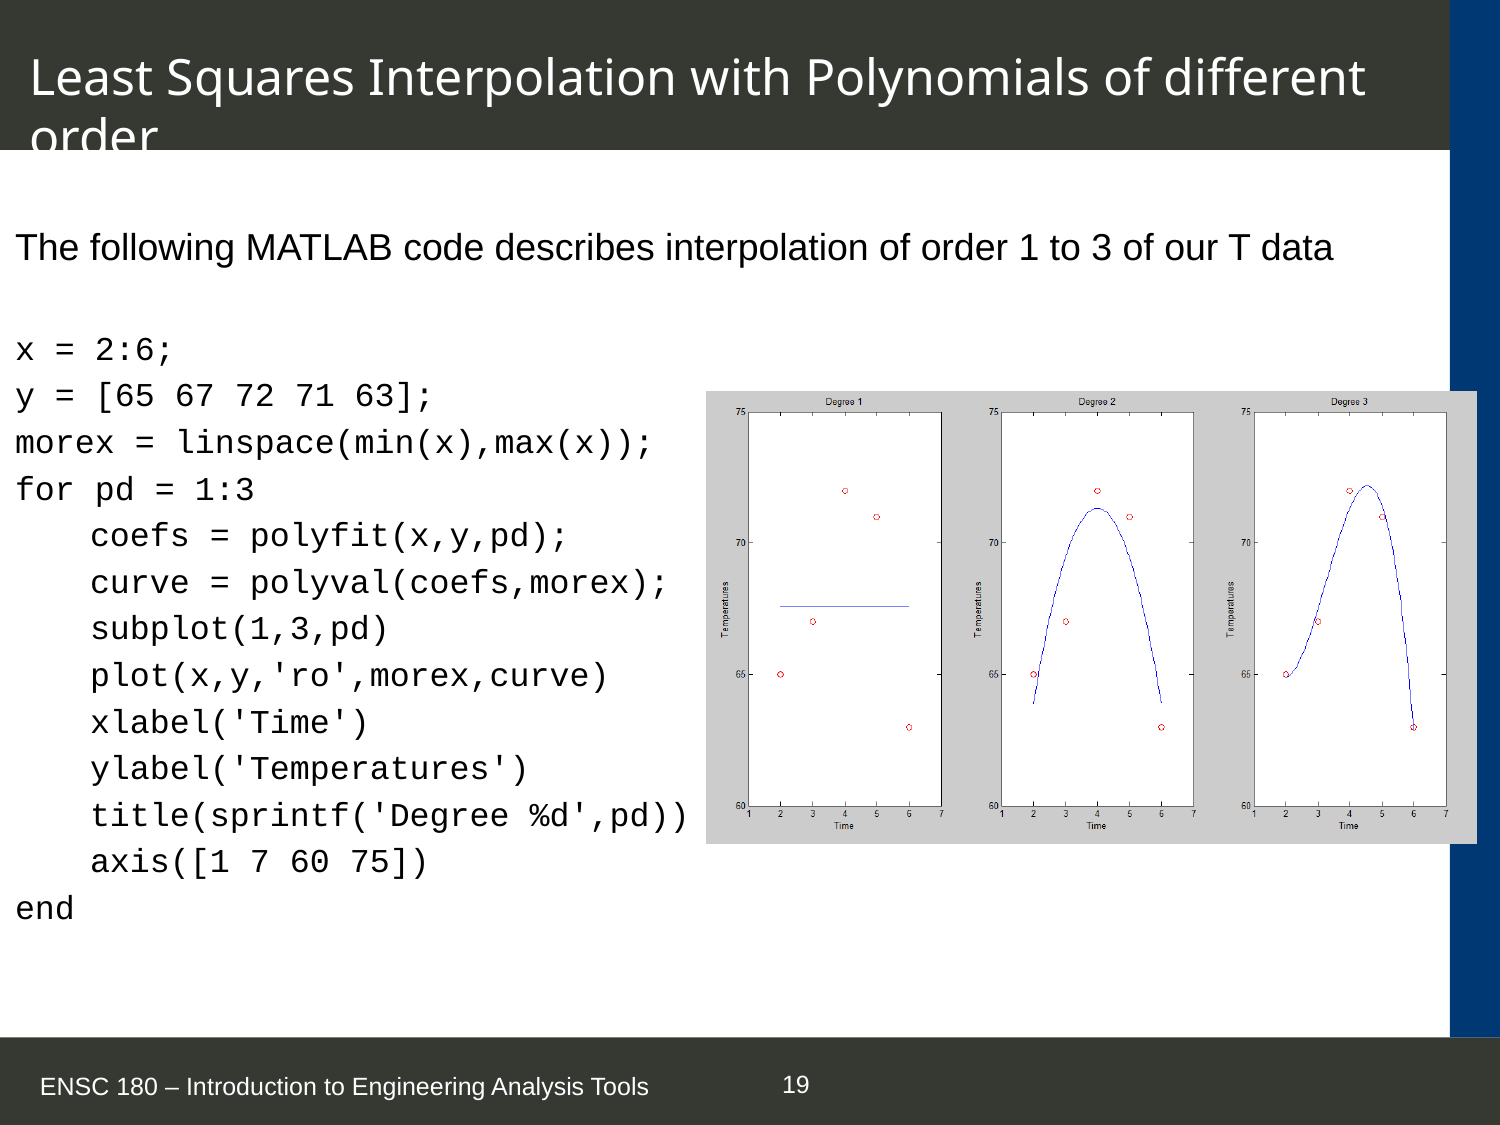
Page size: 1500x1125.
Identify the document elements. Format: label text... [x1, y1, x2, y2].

list The following MATLAB code describes interpolation of order 1 to 3 of our T data x = 2:6; y = [65 67 72 71 63]; morex = linspace(min(x),max(x)); for pd = 1:3 coefs = polyfit(x,y,pd); curve = polyval(coefs,morex); subplot(1,3,pd) plot(x,y,'ro',morex,curve) xlabel('Time') ylabel('Temperatures') title(sprintf('Degree %d',pd)) axis([1 7 60 75]) end [0, 215, 1359, 1007]
title Least Squares Interpolation with Polynomials of different order [14, 37, 1451, 138]
picture [706, 391, 1478, 844]
footer ENSC 180 – Introduction to Engineering Analysis Tools [24, 1062, 670, 1113]
